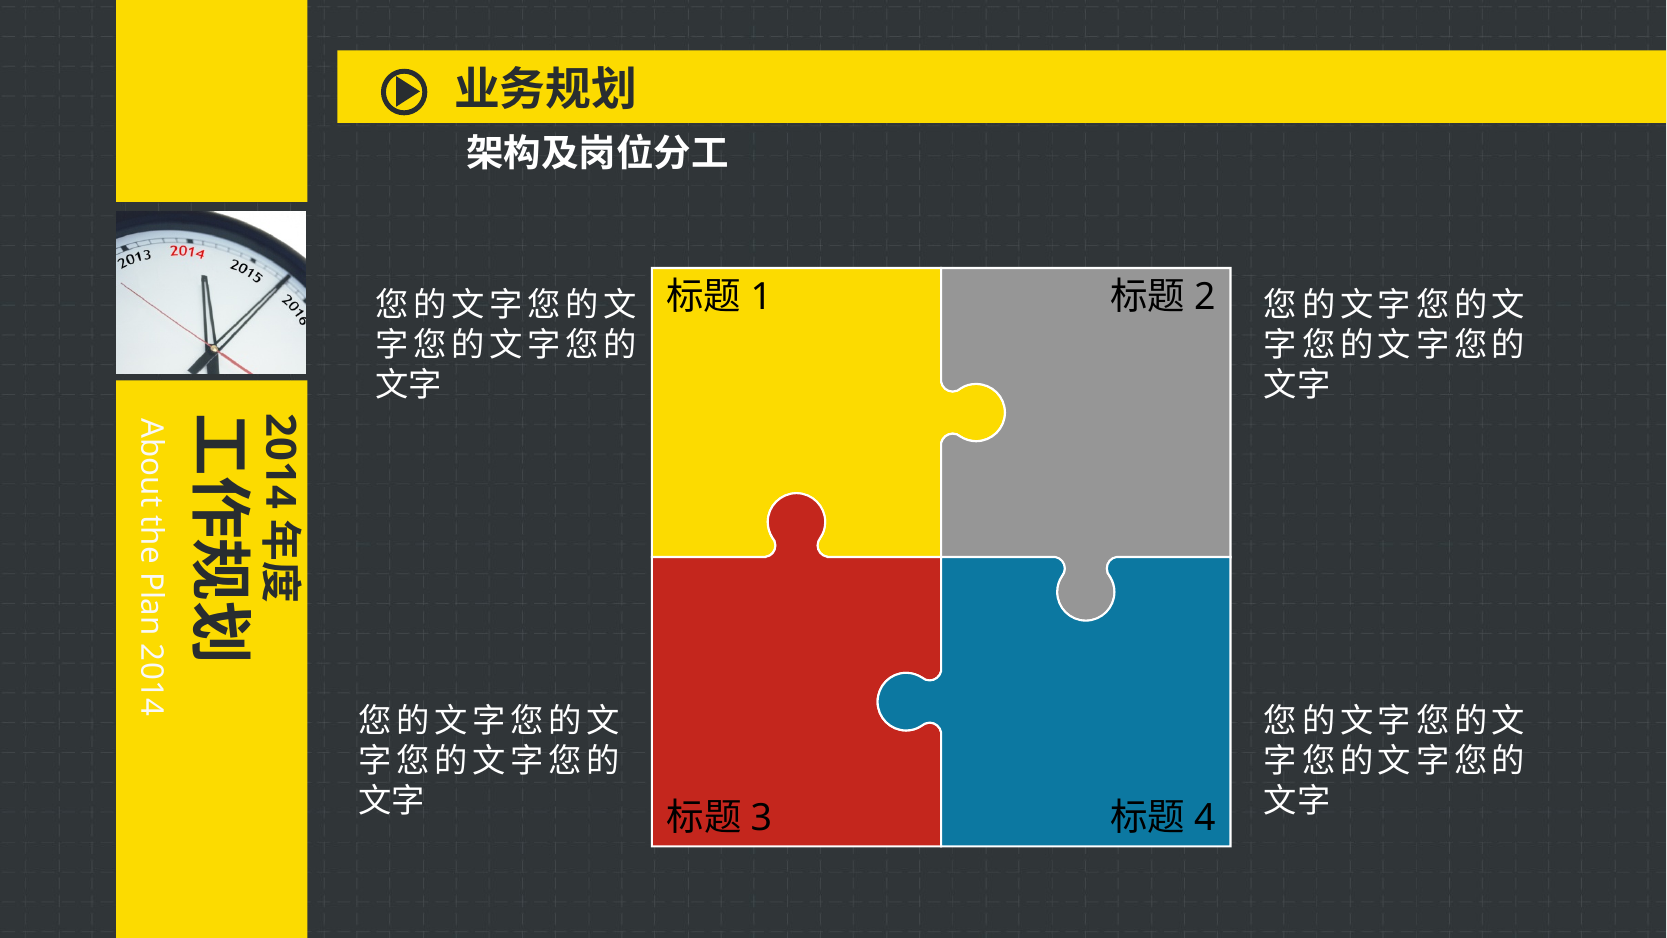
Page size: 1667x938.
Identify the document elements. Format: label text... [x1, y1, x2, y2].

text_box [337, 50, 1667, 123]
text_box 您的文字您的文字您的文字您的文字 [1249, 691, 1541, 827]
picture [0, 0, 115, 938]
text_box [651, 267, 1231, 847]
picture [308, 0, 1667, 938]
text_box 您的文字您的文字您的文字您的文字 [360, 275, 646, 411]
text_box 架构及岗位分工 [451, 122, 744, 182]
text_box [115, 0, 308, 938]
text_box 您的文字您的文字您的文字您的文字 [343, 691, 635, 827]
text_box 您的文字您的文字您的文字您的文字 [1249, 275, 1541, 411]
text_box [380, 52, 654, 124]
